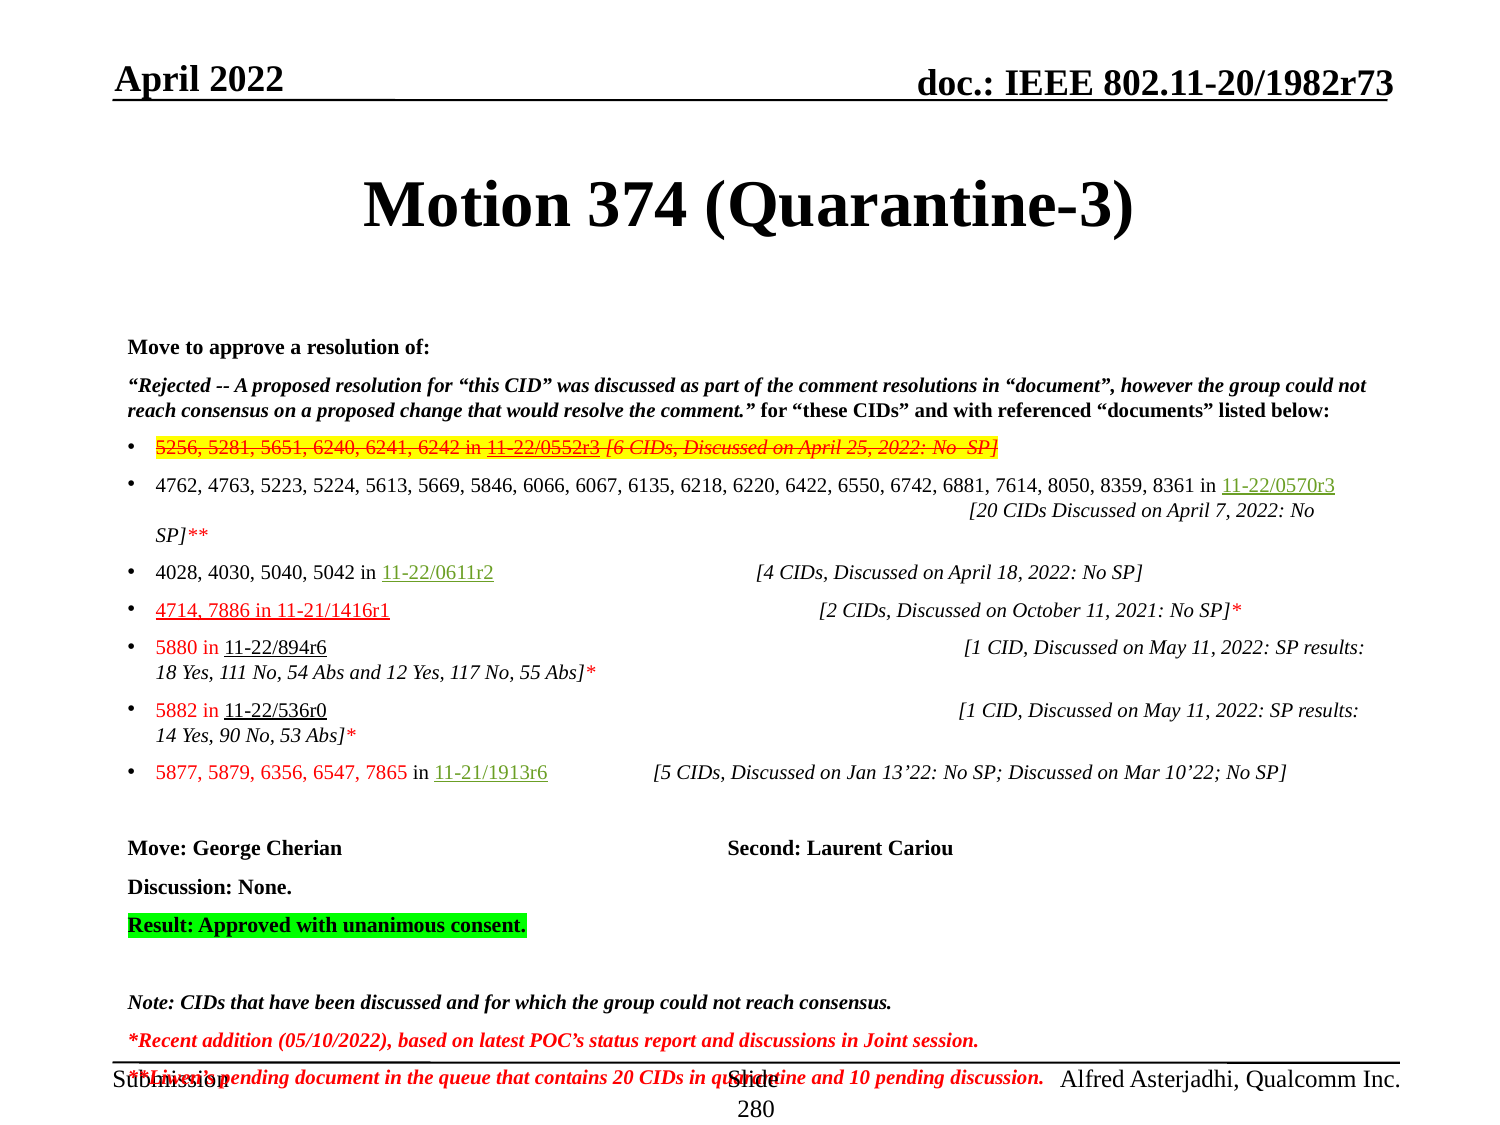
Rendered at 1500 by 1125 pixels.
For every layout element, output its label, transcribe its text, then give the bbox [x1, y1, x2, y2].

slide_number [114, 54, 423, 100]
list Move to approve a resolution of: “Rejected -- A proposed resolution for “this CID” was discussed as part of the comment resolutions in “document”, however the group could not reach consensus on a proposed change that would resolve the comment.” for “these CIDs” and with referenced “documents” listed below: 5256, 5281, 5651, 6240, 6241, 6242 in 11-22/0552r3 [6 CIDs, Discussed on April 25, 2022: No SP] 4762, 4763, 5223, 5224, 5613, 5669, 5846, 6066, 6067, 6135, 6218, 6220, 6422, 6550, 6742, 6881, 7614, 8050, 8359, 8361 in 11-22/0570r3 [20 CIDs Discussed on April 7, 2022: No SP]** 4028, 4030, 5040, 5042 in 11-22/0611r2 [4 CIDs, Discussed on April 18, 2022: No SP] 4714, 7886 in 11-21/1416r1 [2 CIDs, Discussed on October 11, 2021: No SP]* 5880 in 11-22/894r6 [1 CID, Discussed on May 11, 2022: SP results: 18 Yes, 111 No, 54 Abs and 12 Yes, 117 No, 55 Abs]* 5882 in 11-22/536r0 [1 CID, Discussed on May 11, 2022: SP results: 14 Yes, 90 No, 53 Abs]* 5877, 5879, 6356, 6547, 7865 in 11-21/1913r6 [5 CIDs, Discussed on Jan 13’22: No SP; Discussed on Mar 10’22; No SP] Move: George Cherian Second: Laurent Cariou Discussion: None. Result: Approved with unanimous consent. Note: CIDs that have been discussed and for which the group could not reach consensus. *Recent addition (05/10/2022), based on latest POC’s status report and discussions in Joint session. **Liwen’s pending document in the queue that contains 20 CIDs in quarantine and 10 pending discussion. [112, 324, 1388, 1063]
footer Alfred Asterjadhi, Qualcomm Inc. [878, 1061, 1402, 1093]
slide_number Slide 280 [712, 1061, 800, 1123]
title Motion 374 (Quarantine-3) [112, 112, 1388, 288]
